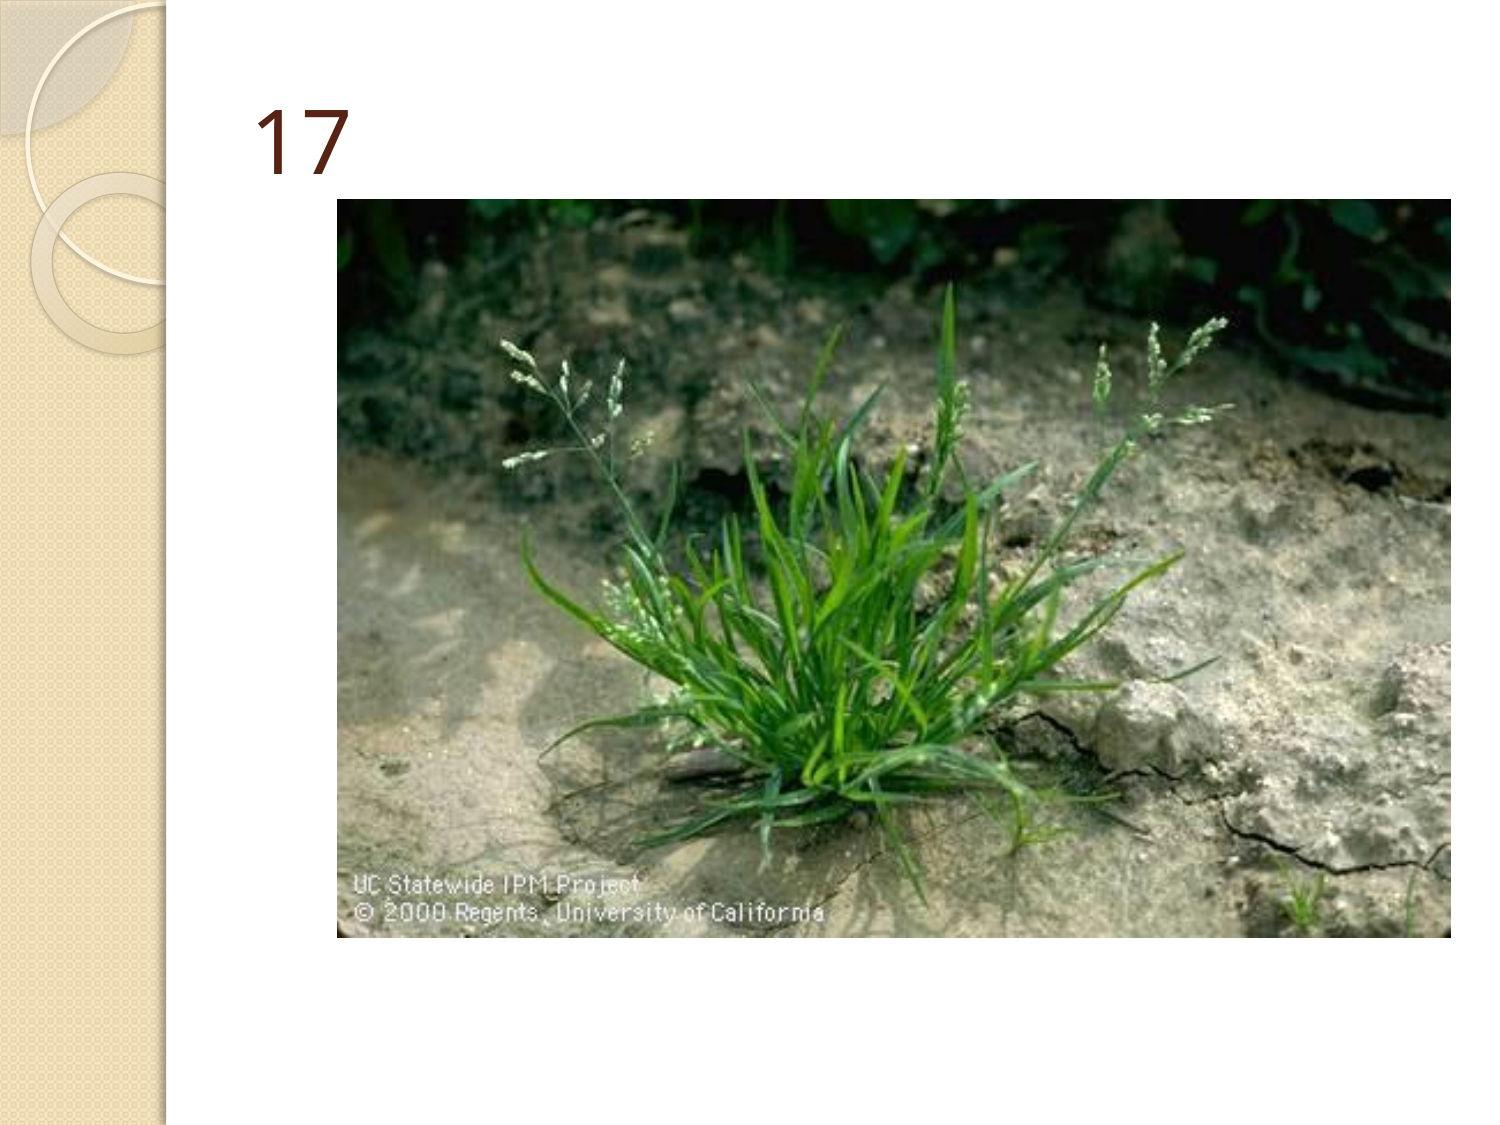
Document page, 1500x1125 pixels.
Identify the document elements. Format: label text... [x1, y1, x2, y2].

picture [337, 199, 1451, 938]
title 17 [235, 45, 1466, 233]
